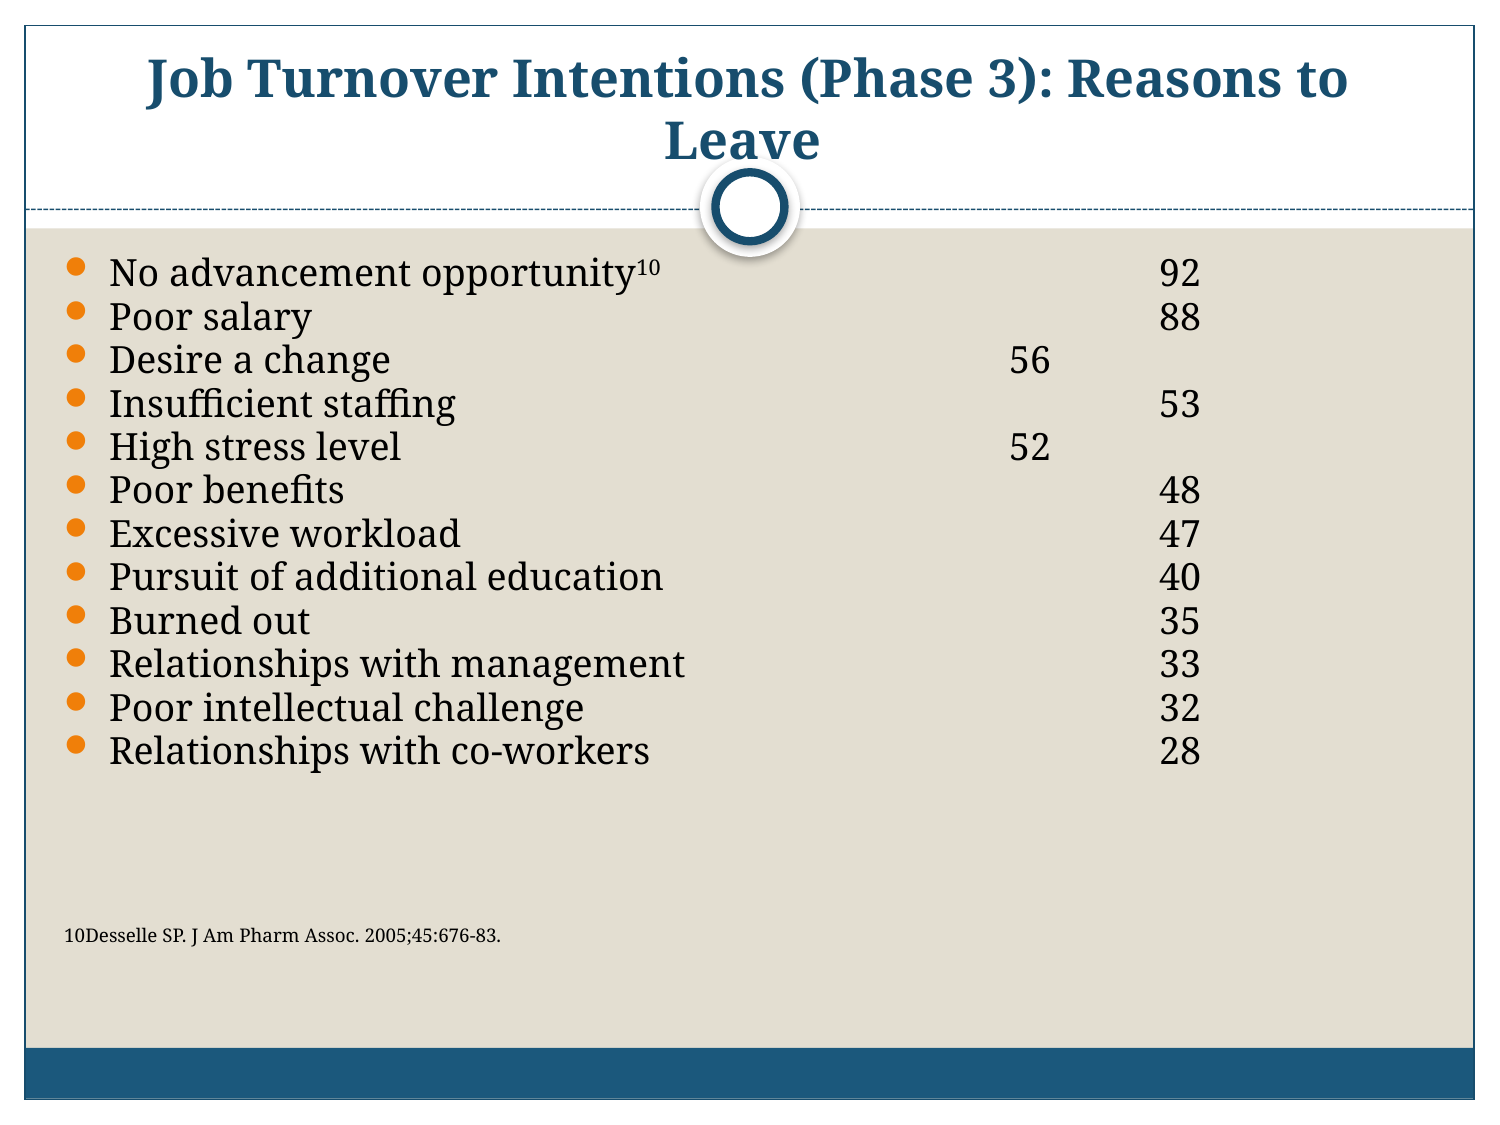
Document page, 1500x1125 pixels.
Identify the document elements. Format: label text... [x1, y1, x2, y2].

list No advancement opportunity10 92 Poor salary 88 Desire a change 56 Insufficient staffing 53 High stress level 52 Poor benefits 48 Excessive workload 47 Pursuit of additional education 40 Burned out 35 Relationships with management 33 Poor intellectual challenge 32 Relationships with co-workers 28 10Desselle SP. J Am Pharm Assoc. 2005;45:676-83. [49, 250, 1445, 1001]
title Job Turnover Intentions (Phase 3): Reasons to Leave [49, 37, 1450, 178]
